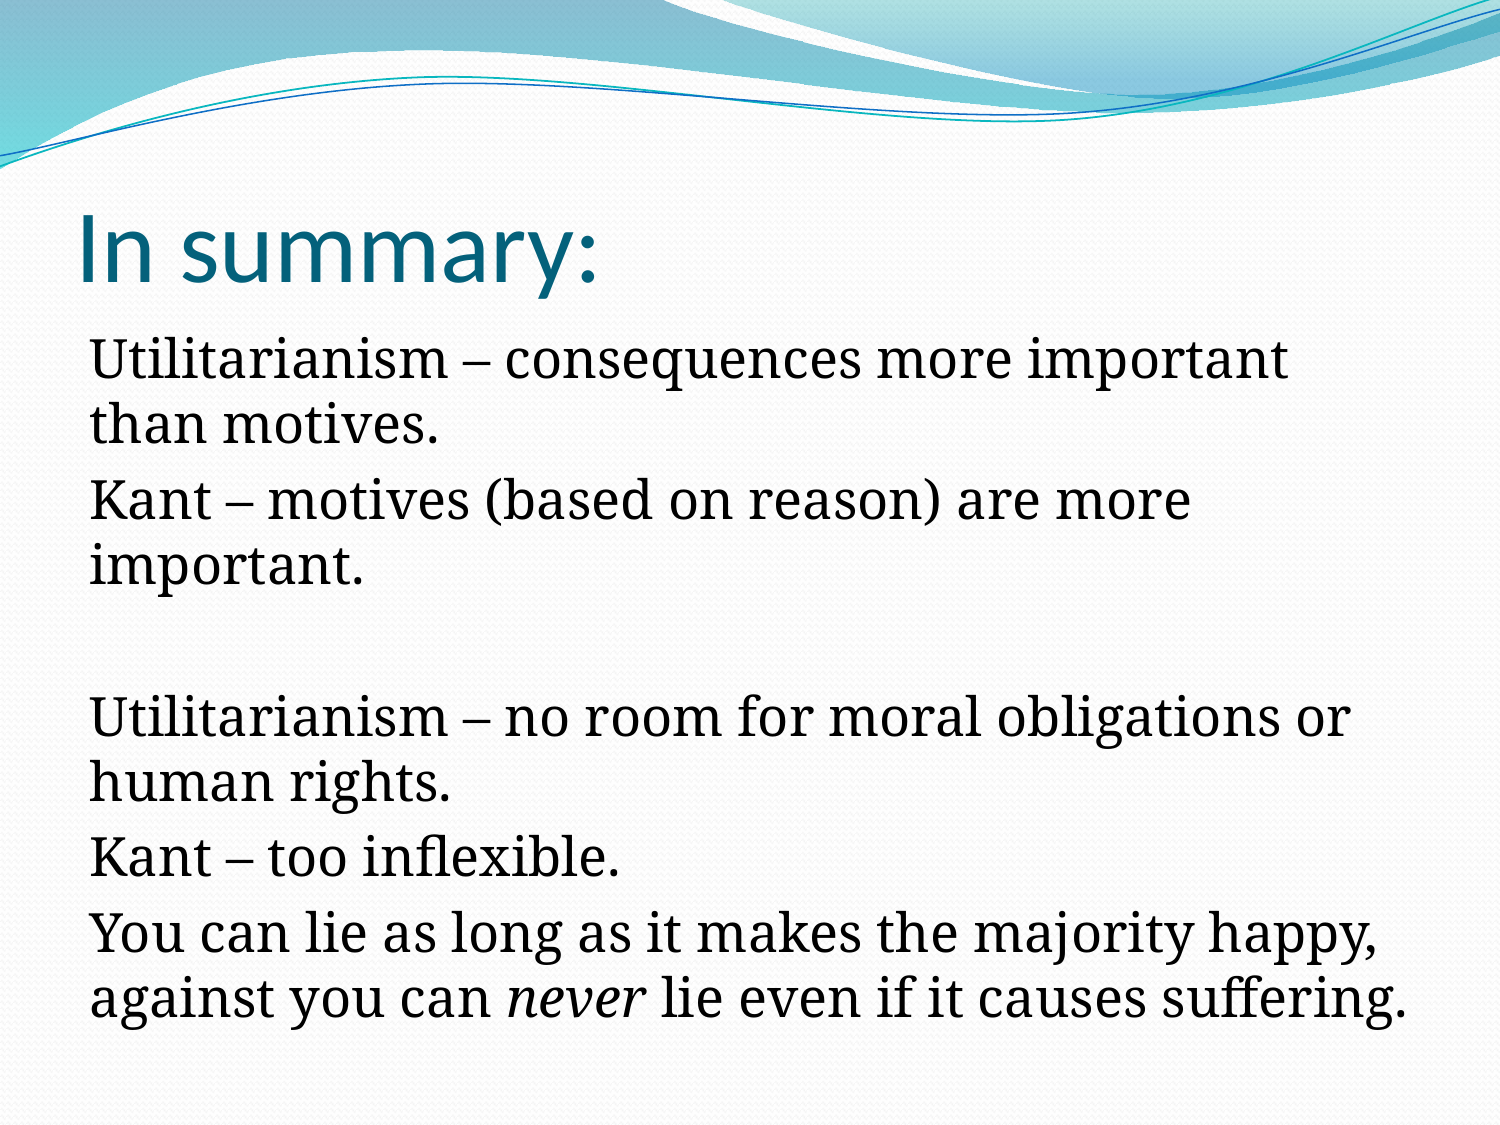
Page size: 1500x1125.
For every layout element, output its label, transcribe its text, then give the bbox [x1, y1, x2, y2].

list Utilitarianism – consequences more important than motives. Kant – motives (based on reason) are more important. Utilitarianism – no room for moral obligations or human rights. Kant – too inflexible. You can lie as long as it makes the majority happy, against you can never lie even if it causes suffering. [75, 317, 1425, 1038]
title In summary: [75, 115, 1425, 303]
